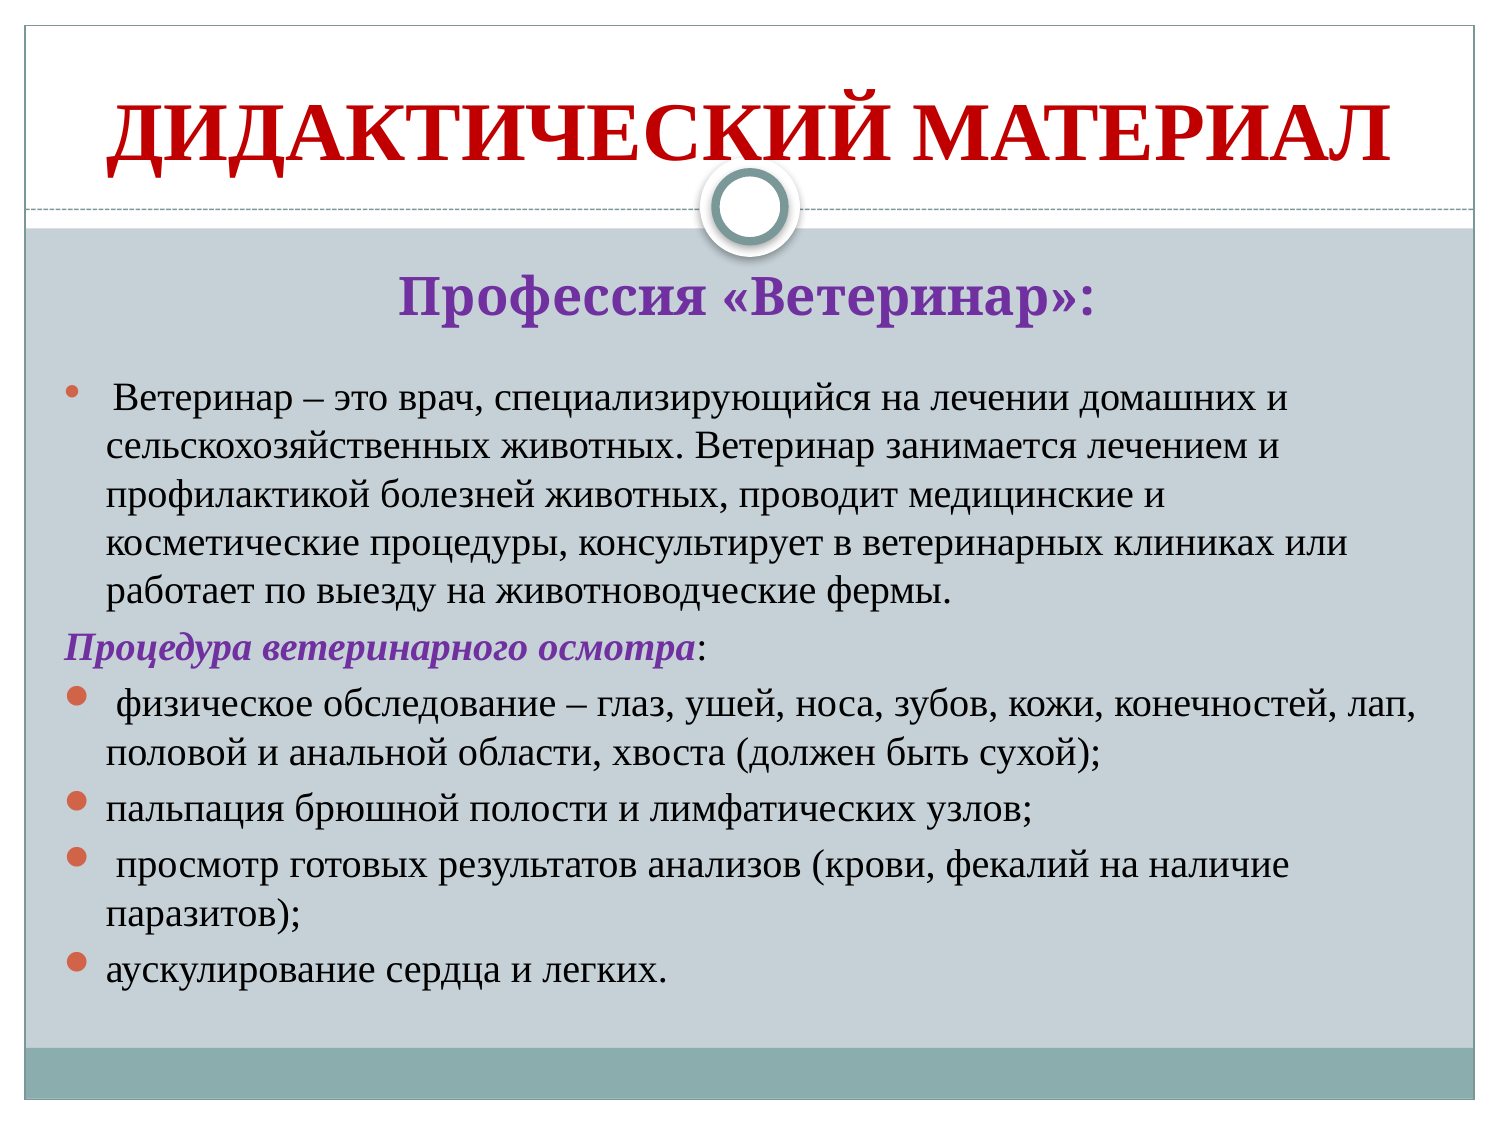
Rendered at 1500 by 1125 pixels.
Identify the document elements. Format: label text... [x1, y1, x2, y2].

list Профессия «Ветеринар»: Ветеринар – это врач, специализирующийся на лечении домашних и сельскохозяйственных животных. Ветеринар занимается лечением и профилактикой болезней животных, проводит медицинские и косметические процедуры, консультирует в ветеринарных клиниках или работает по выезду на животноводческие фермы. Процедура ветеринарного осмотра: физическое обследование – глаз, ушей, носа, зубов, кожи, конечностей, лап, половой и анальной области, хвоста (должен быть сухой); пальпация брюшной полости и лимфатических узлов; просмотр готовых результатов анализов (крови, фекалий на наличие паразитов); аускулирование сердца и легких. [49, 255, 1445, 1001]
title ДИДАКТИЧЕСКИЙ МАТЕРИАЛ [49, 37, 1450, 185]
